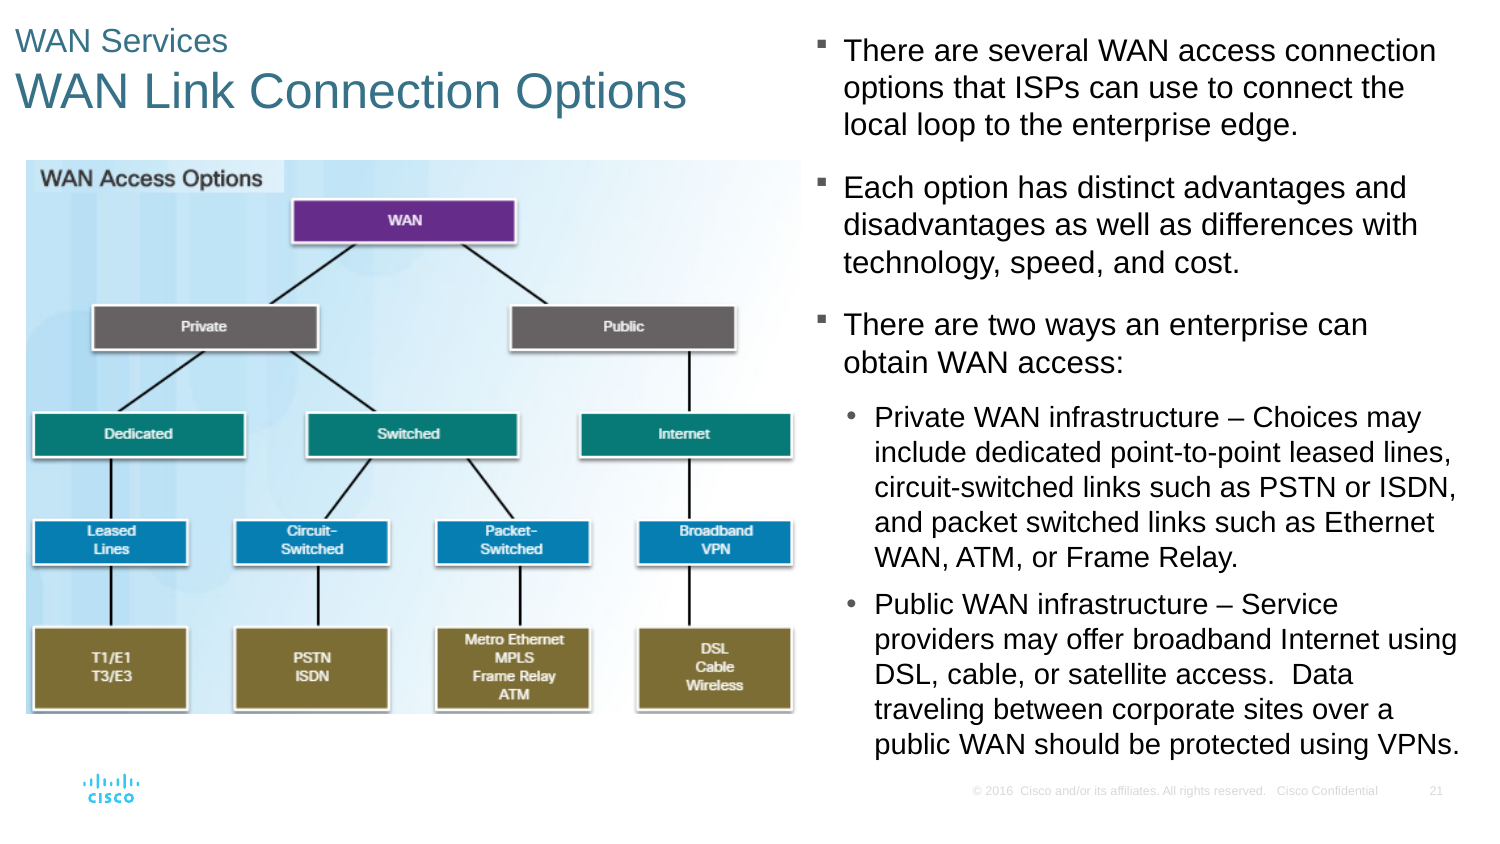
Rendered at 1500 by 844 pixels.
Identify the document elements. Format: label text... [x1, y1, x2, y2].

list There are several WAN access connection options that ISPs can use to connect the local loop to the enterprise edge. Each option has distinct advantages and disadvantages as well as differences with technology, speed, and cost. There are two ways an enterprise can obtain WAN access: Private WAN infrastructure – Choices may include dedicated point-to-point leased lines, circuit-switched links such as PSTN or ISDN, and packet switched links such as Ethernet WAN, ATM, or Frame Relay. Public WAN infrastructure – Service providers may offer broadband Internet using DSL, cable, or satellite access. Data traveling between corporate sites over a public WAN should be protected using VPNs. [800, 22, 1492, 777]
title WAN Services WAN Link Connection Options [0, 6, 847, 131]
picture [26, 159, 801, 715]
